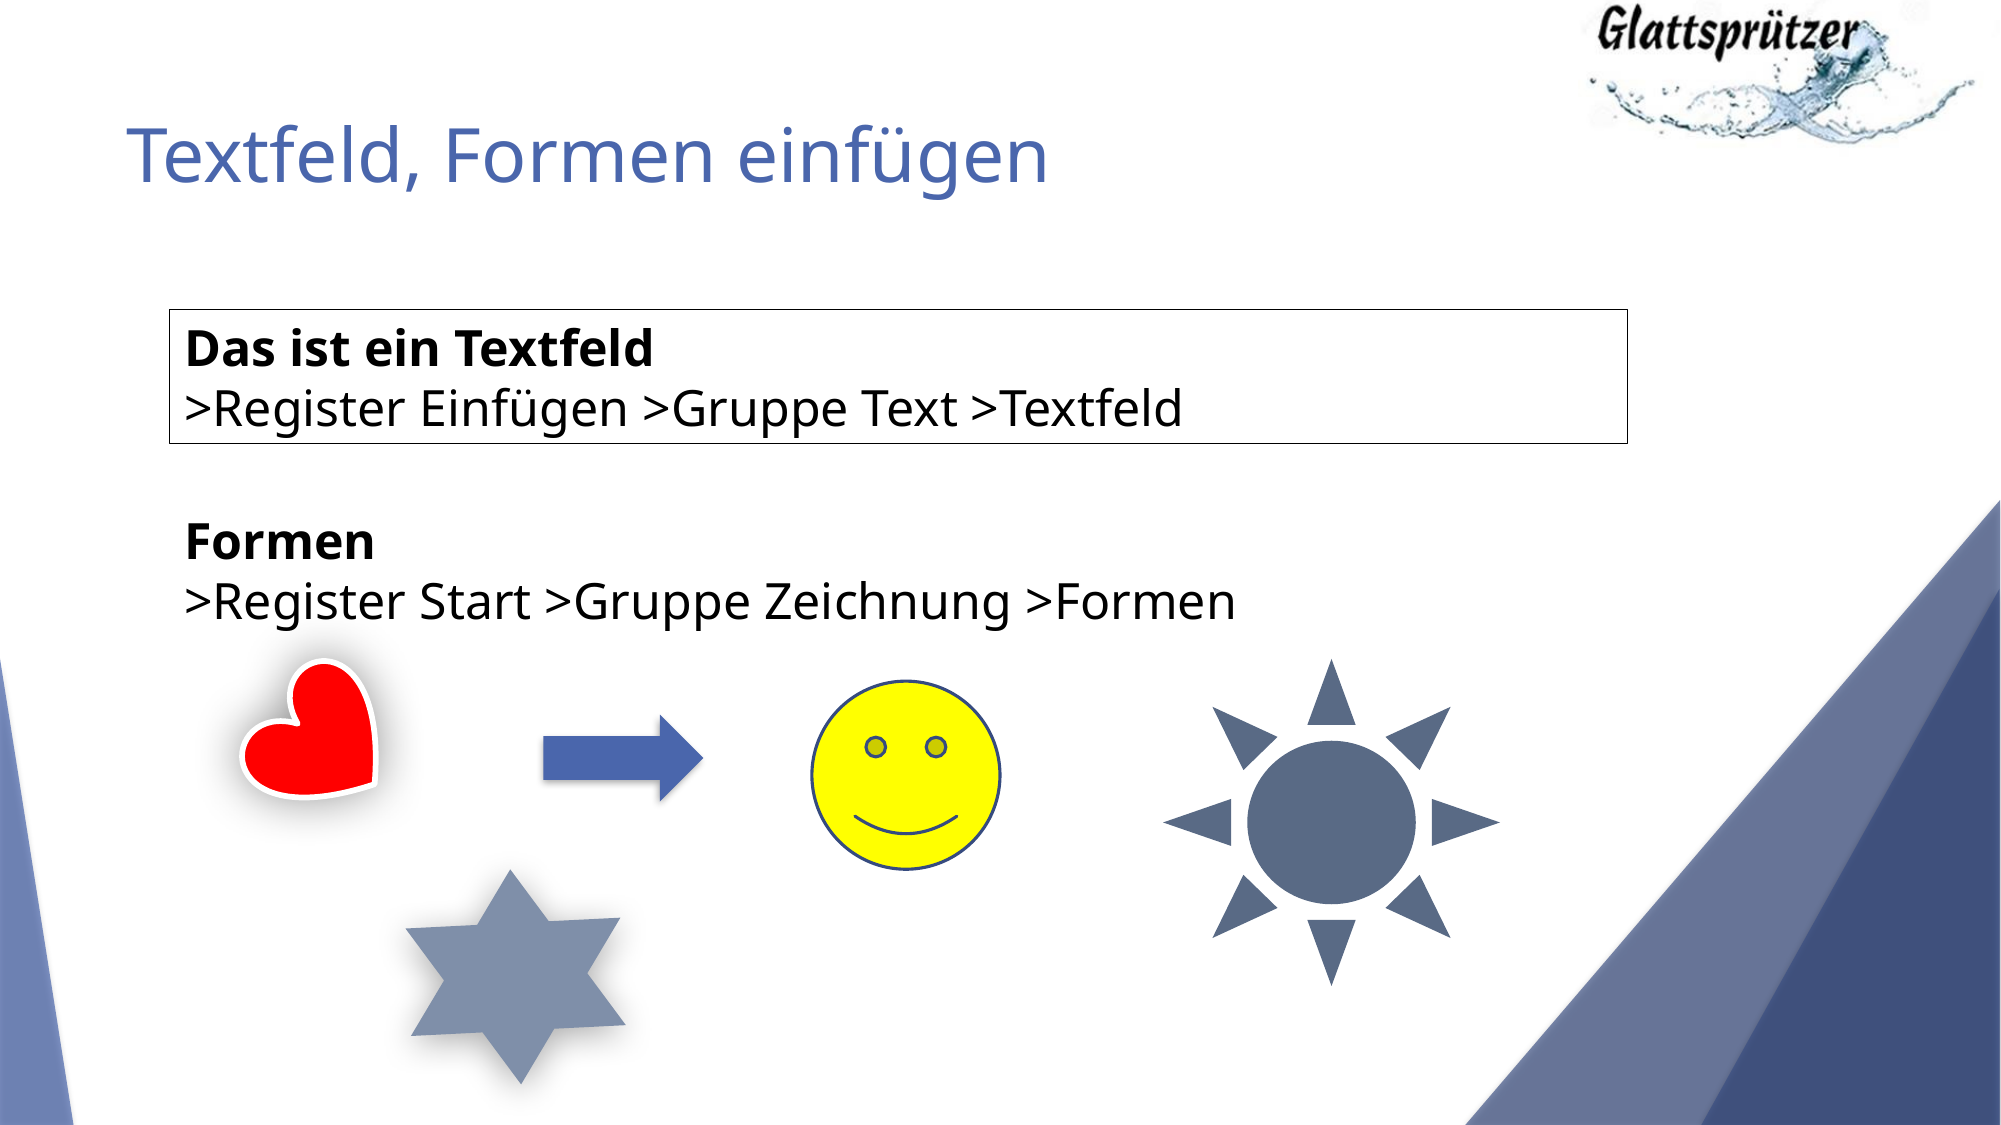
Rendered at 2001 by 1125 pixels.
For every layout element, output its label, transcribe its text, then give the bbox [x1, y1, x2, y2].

text_box [1383, 873, 1453, 940]
text_box [403, 867, 628, 1087]
text_box [810, 679, 1002, 871]
text_box [1245, 739, 1418, 906]
text_box Das ist ein Textfeld >Register Einfügen >Gruppe Text >Textfeld [169, 308, 1628, 444]
text_box [240, 682, 377, 799]
text_box [1161, 797, 1233, 848]
text_box [541, 713, 705, 803]
text_box [1210, 873, 1280, 940]
text_box [1383, 705, 1453, 772]
title Textfeld, Formen einfügen [111, 99, 1522, 317]
text_box [1430, 797, 1502, 848]
text_box [1305, 657, 1358, 727]
picture [1578, 0, 2000, 172]
text_box Formen >Register Start >Gruppe Zeichnung >Formen [169, 502, 1695, 682]
text_box [1305, 918, 1358, 988]
text_box [1210, 705, 1280, 772]
